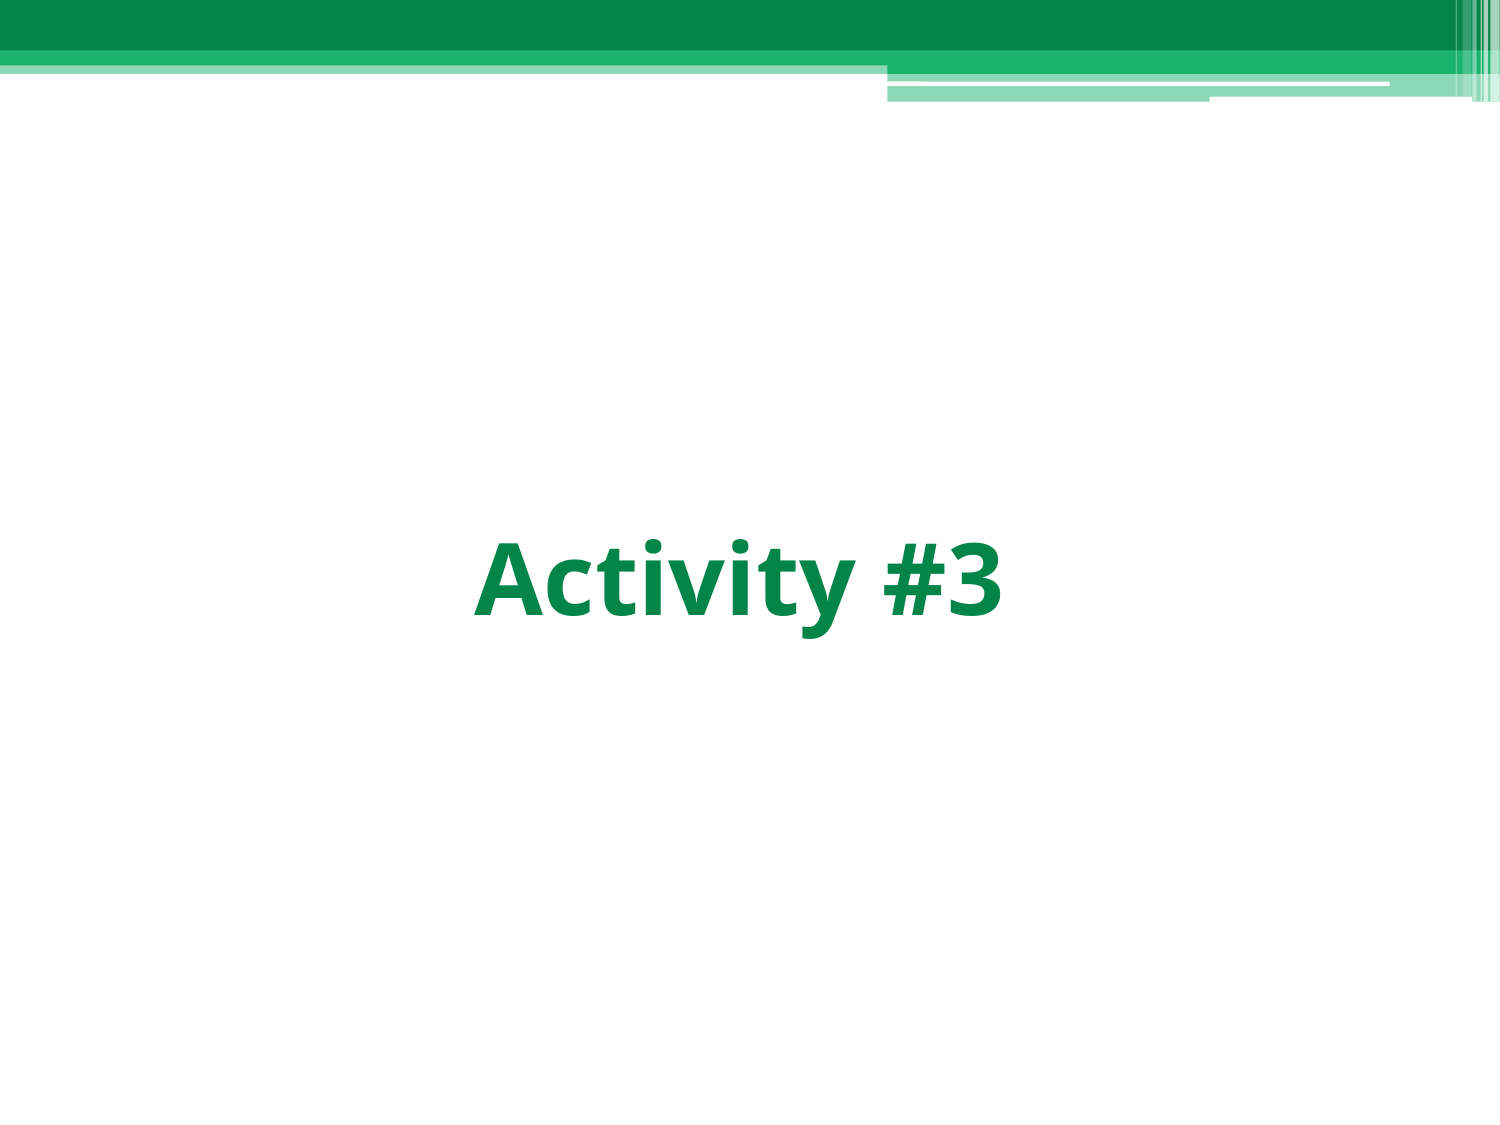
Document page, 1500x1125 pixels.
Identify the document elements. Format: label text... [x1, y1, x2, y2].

title Activity #3 [324, 487, 1155, 663]
